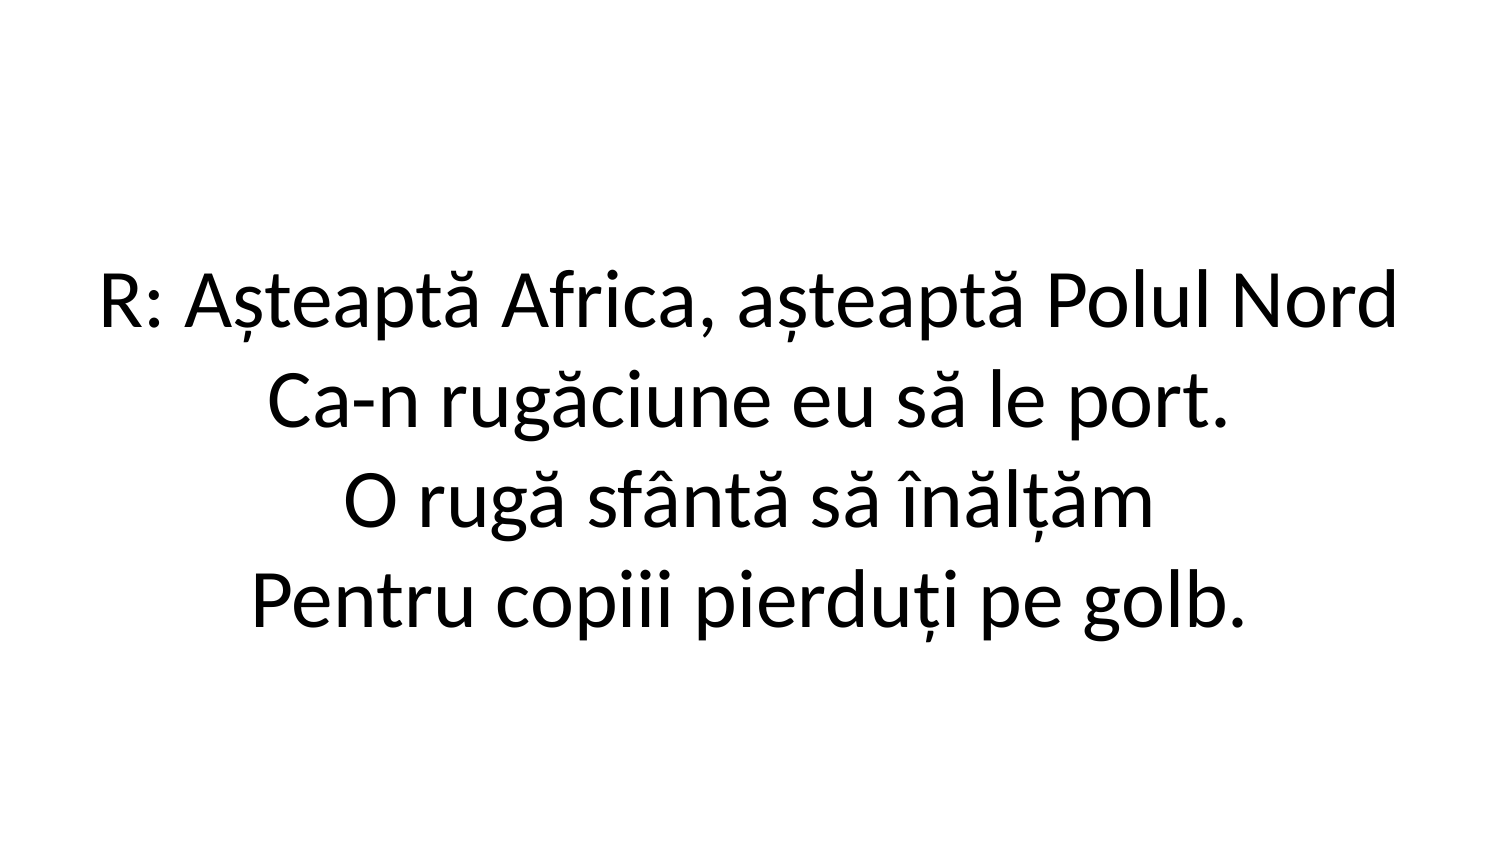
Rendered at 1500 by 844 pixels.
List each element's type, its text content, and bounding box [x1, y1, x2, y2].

text_box R: Așteaptă Africa, așteaptă Polul Nord Ca-n rugăciune eu să le port. O rugă sfântă să înălțăm Pentru copiii pierduți pe golb. [83, 192, 1417, 652]
